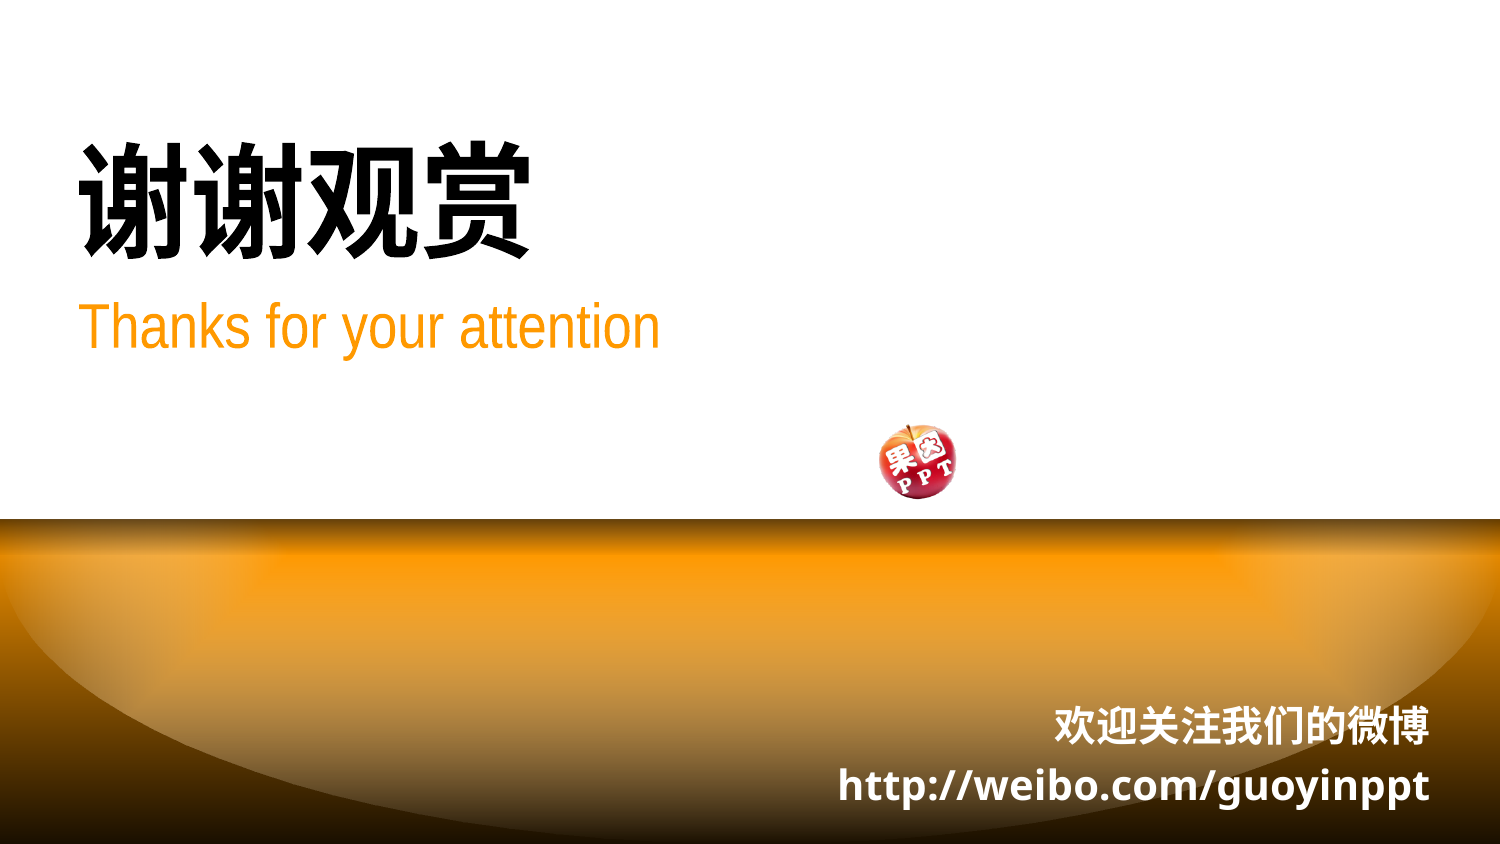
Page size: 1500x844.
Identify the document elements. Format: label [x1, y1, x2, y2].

picture [877, 421, 958, 503]
text_box [0, 0, 1500, 844]
